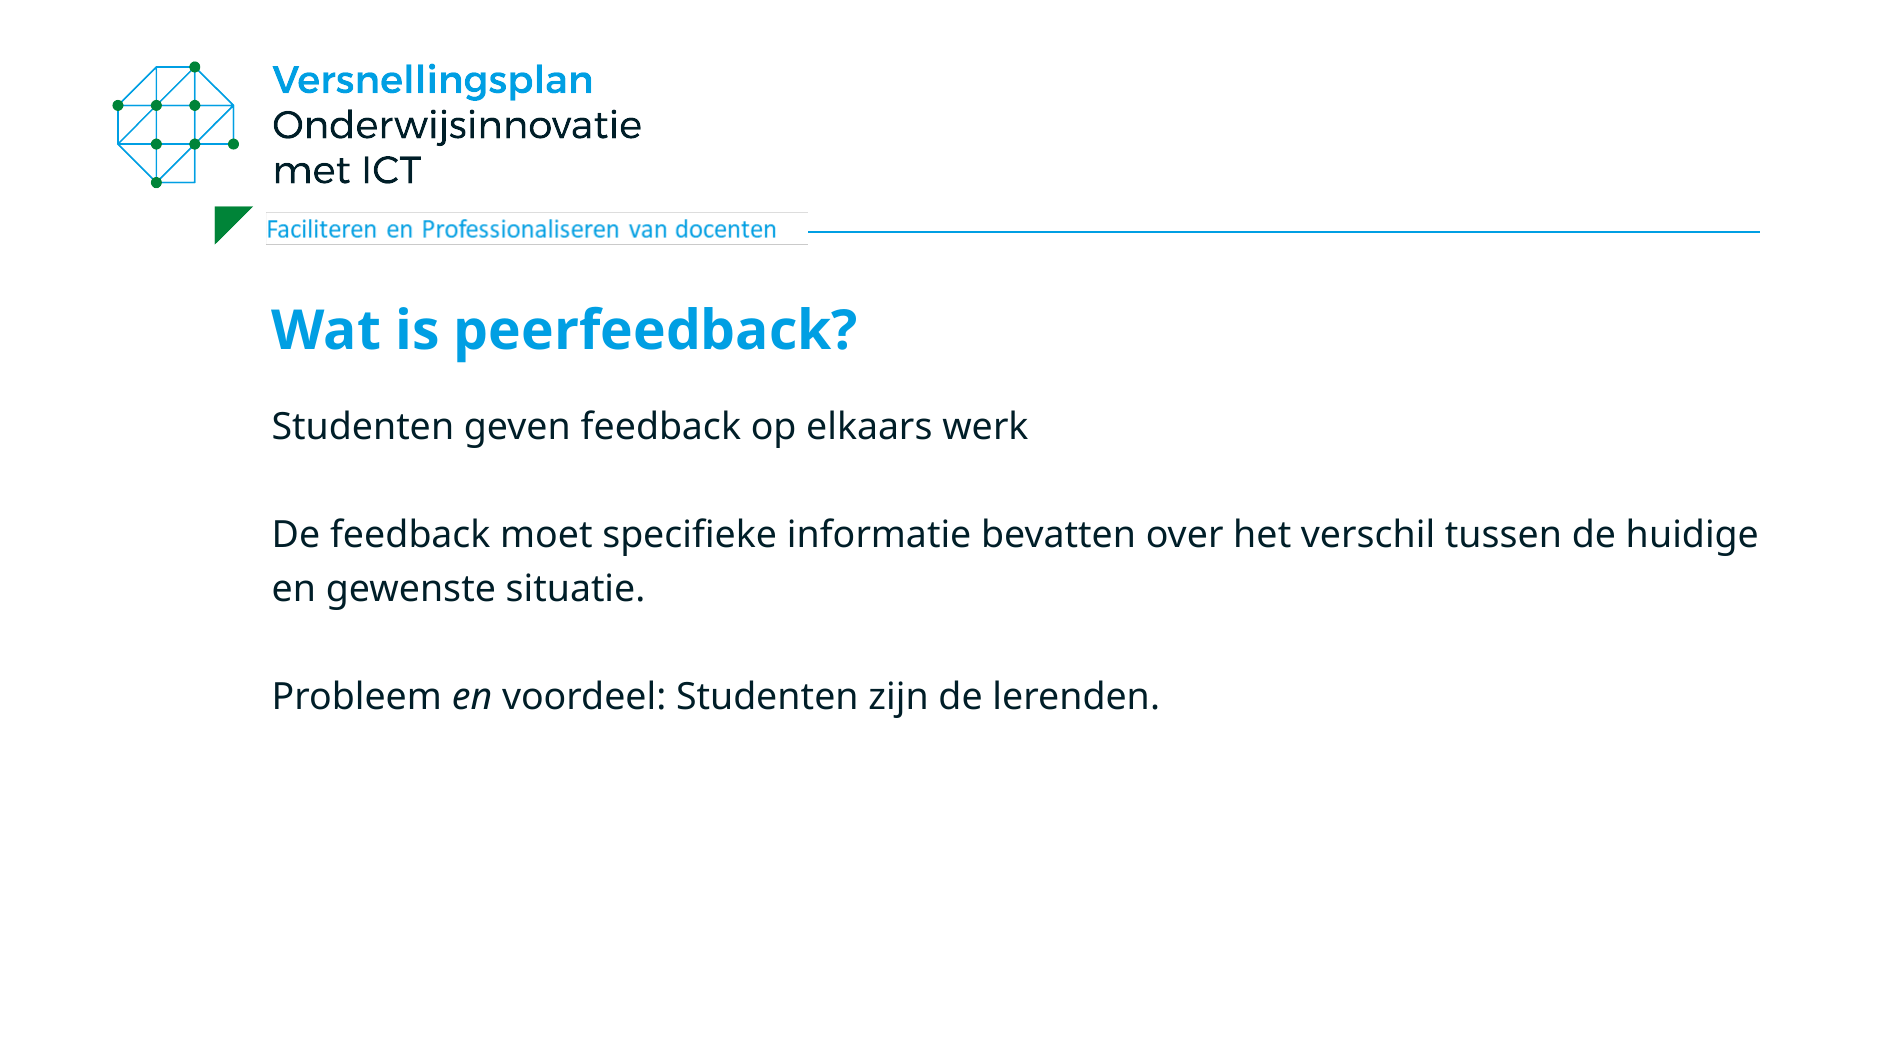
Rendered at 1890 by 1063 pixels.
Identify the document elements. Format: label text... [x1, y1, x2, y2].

list Studenten geven feedback op elkaars werk De feedback moet specifieke informatie bevatten over het verschil tussen de huidige en gewenste situatie. Probleem en voordeel: Studenten zijn de lerenden. [271, 393, 1778, 869]
picture [0, 0, 808, 261]
title Wat is peerfeedback? [271, 294, 1469, 356]
